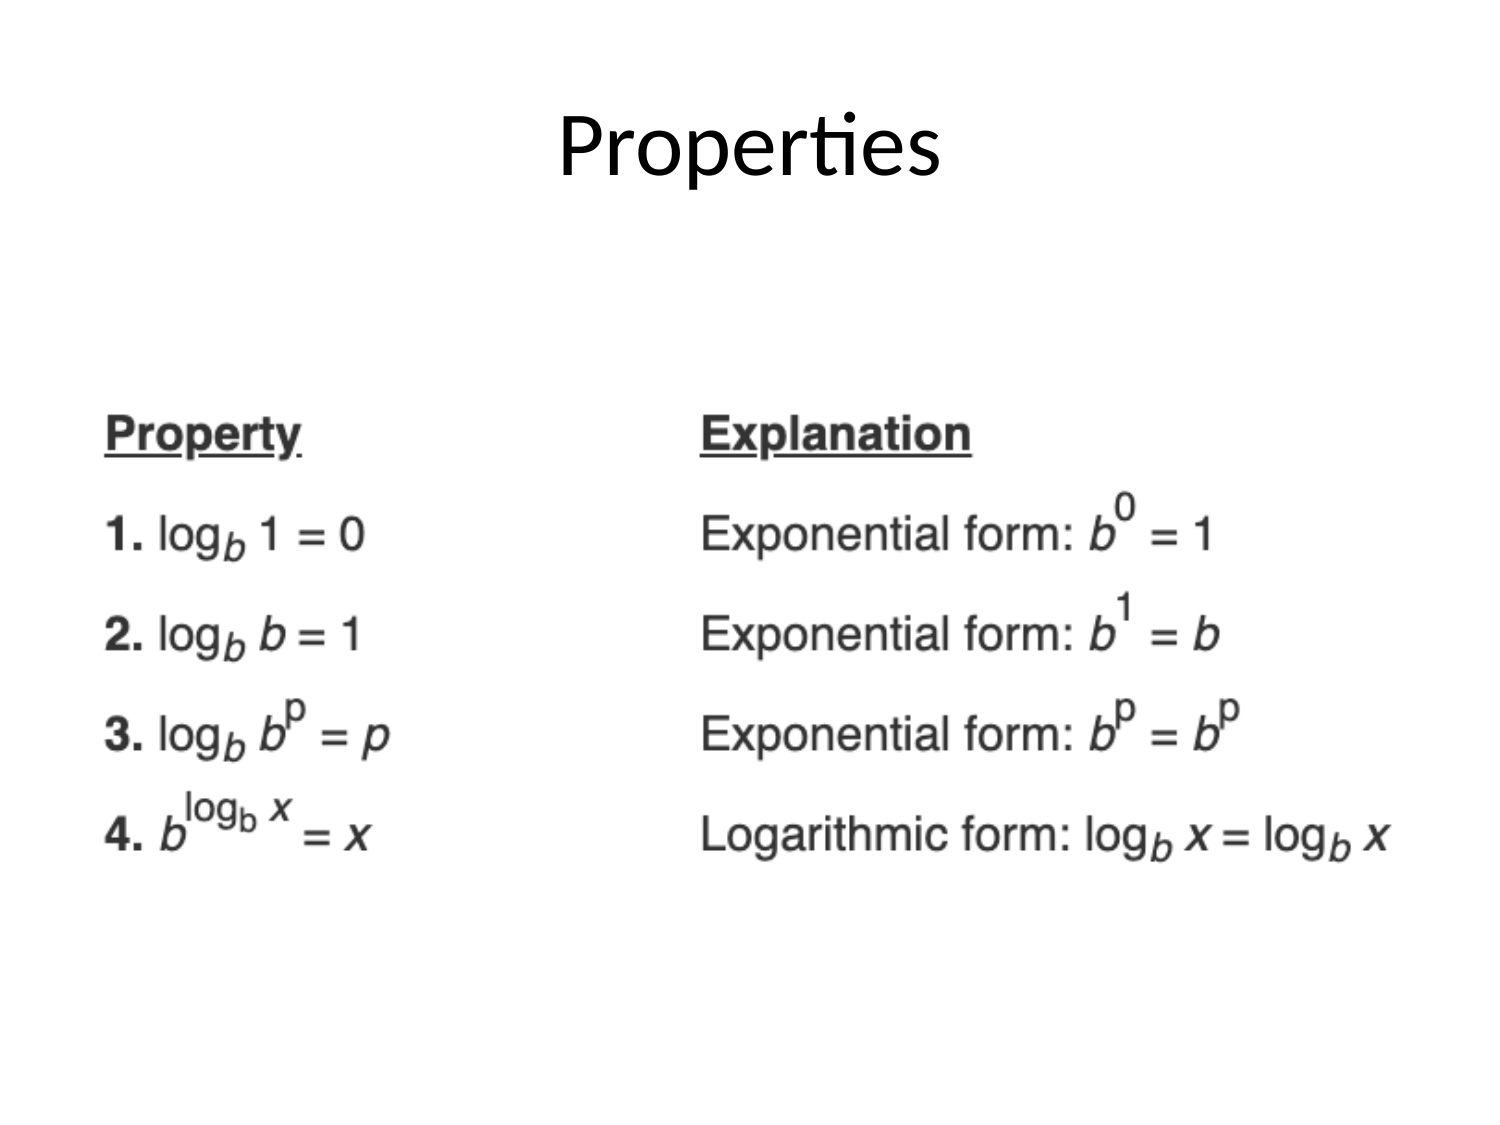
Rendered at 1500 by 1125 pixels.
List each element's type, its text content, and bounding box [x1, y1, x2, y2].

title Properties [75, 45, 1425, 233]
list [74, 262, 1426, 1006]
